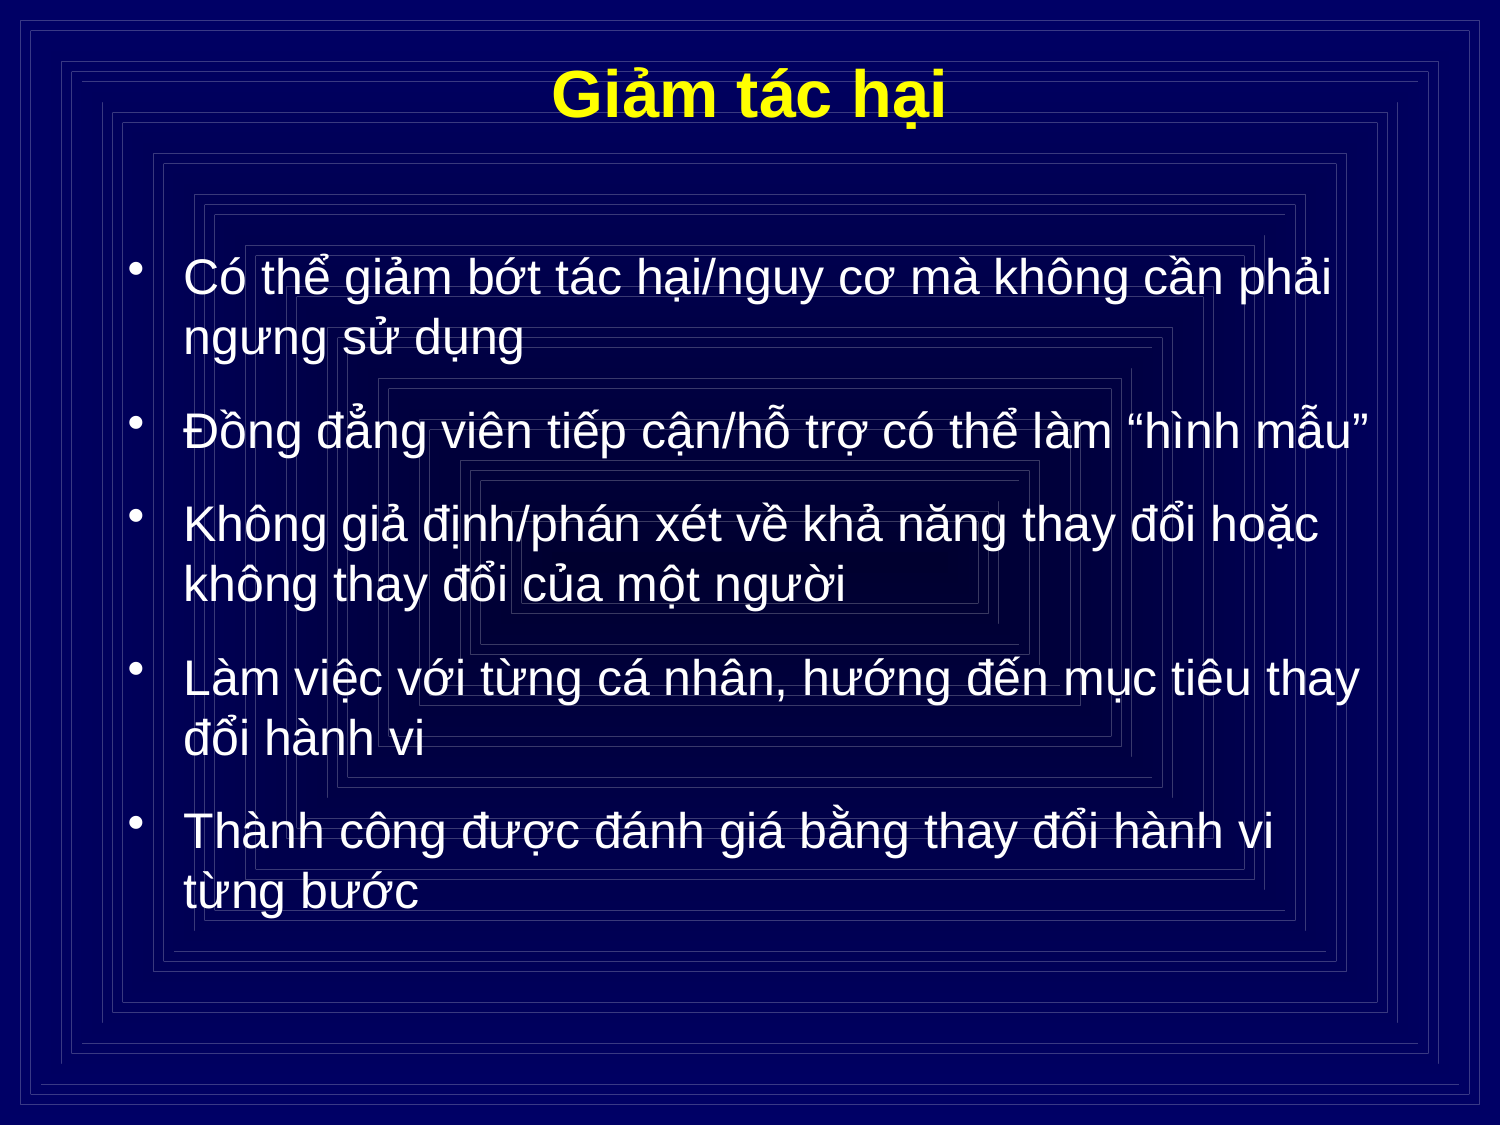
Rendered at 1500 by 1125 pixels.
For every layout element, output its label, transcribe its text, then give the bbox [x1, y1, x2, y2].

list Có thể giảm bớt tác hại/nguy cơ mà không cần phải ngưng sử dụng Đồng đẳng viên tiếp cận/hỗ trợ có thể làm “hình mẫu” Không giả định/phán xét về khả năng thay đổi hoặc không thay đổi của một người Làm việc với từng cá nhân, hướng đến mục tiêu thay đổi hành vi Thành công được đánh giá bằng thay đổi hành vi từng bước [112, 237, 1388, 913]
title Giảm tác hại [112, 37, 1388, 225]
